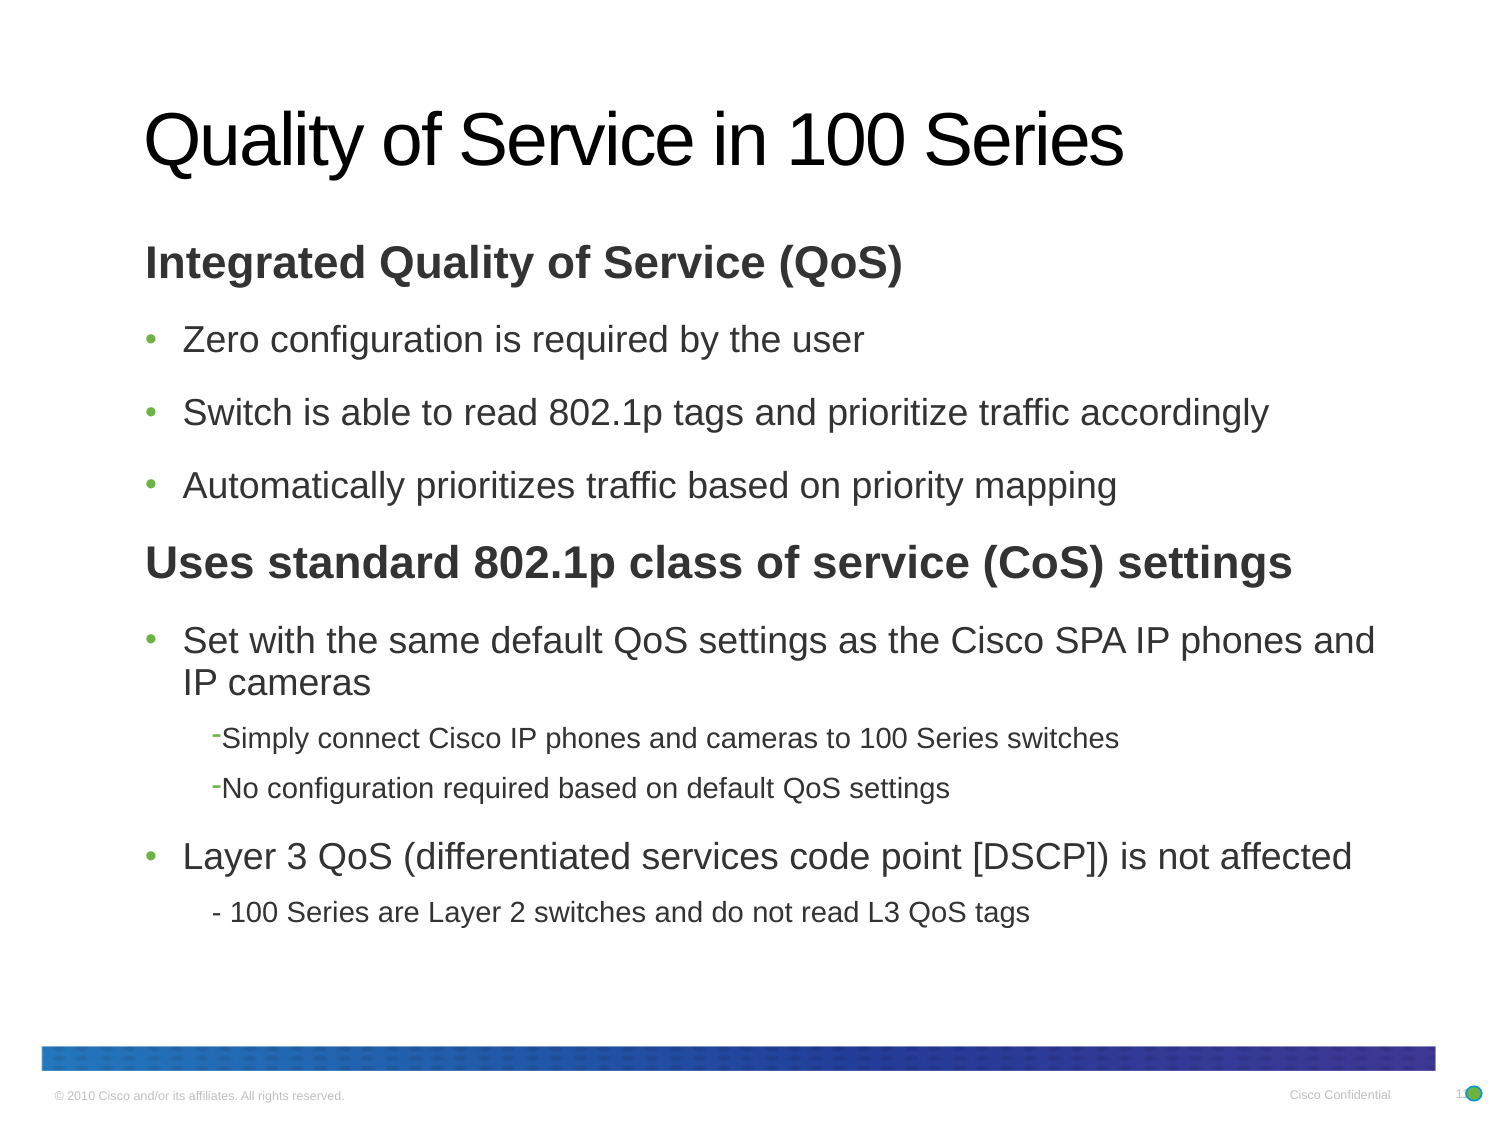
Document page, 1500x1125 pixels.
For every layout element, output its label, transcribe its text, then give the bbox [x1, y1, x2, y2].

text_box [1466, 1086, 1482, 1101]
picture [43, 1047, 1435, 1070]
title Quality of Service in 100 Series [130, 50, 1350, 188]
list Integrated Quality of Service (QoS) Zero configuration is required by the user Switch is able to read 802.1p tags and prioritize traffic accordingly Automatically prioritizes traffic based on priority mapping Uses standard 802.1p class of service (CoS) settings Set with the same default QoS settings as the Cisco SPA IP phones and IP cameras Simply connect Cisco IP phones and cameras to 100 Series switches No configuration required based on default QoS settings Layer 3 QoS (differentiated services code point [DSCP]) is not affected - 100 Series are Layer 2 switches and do not read L3 QoS tags [130, 228, 1416, 972]
